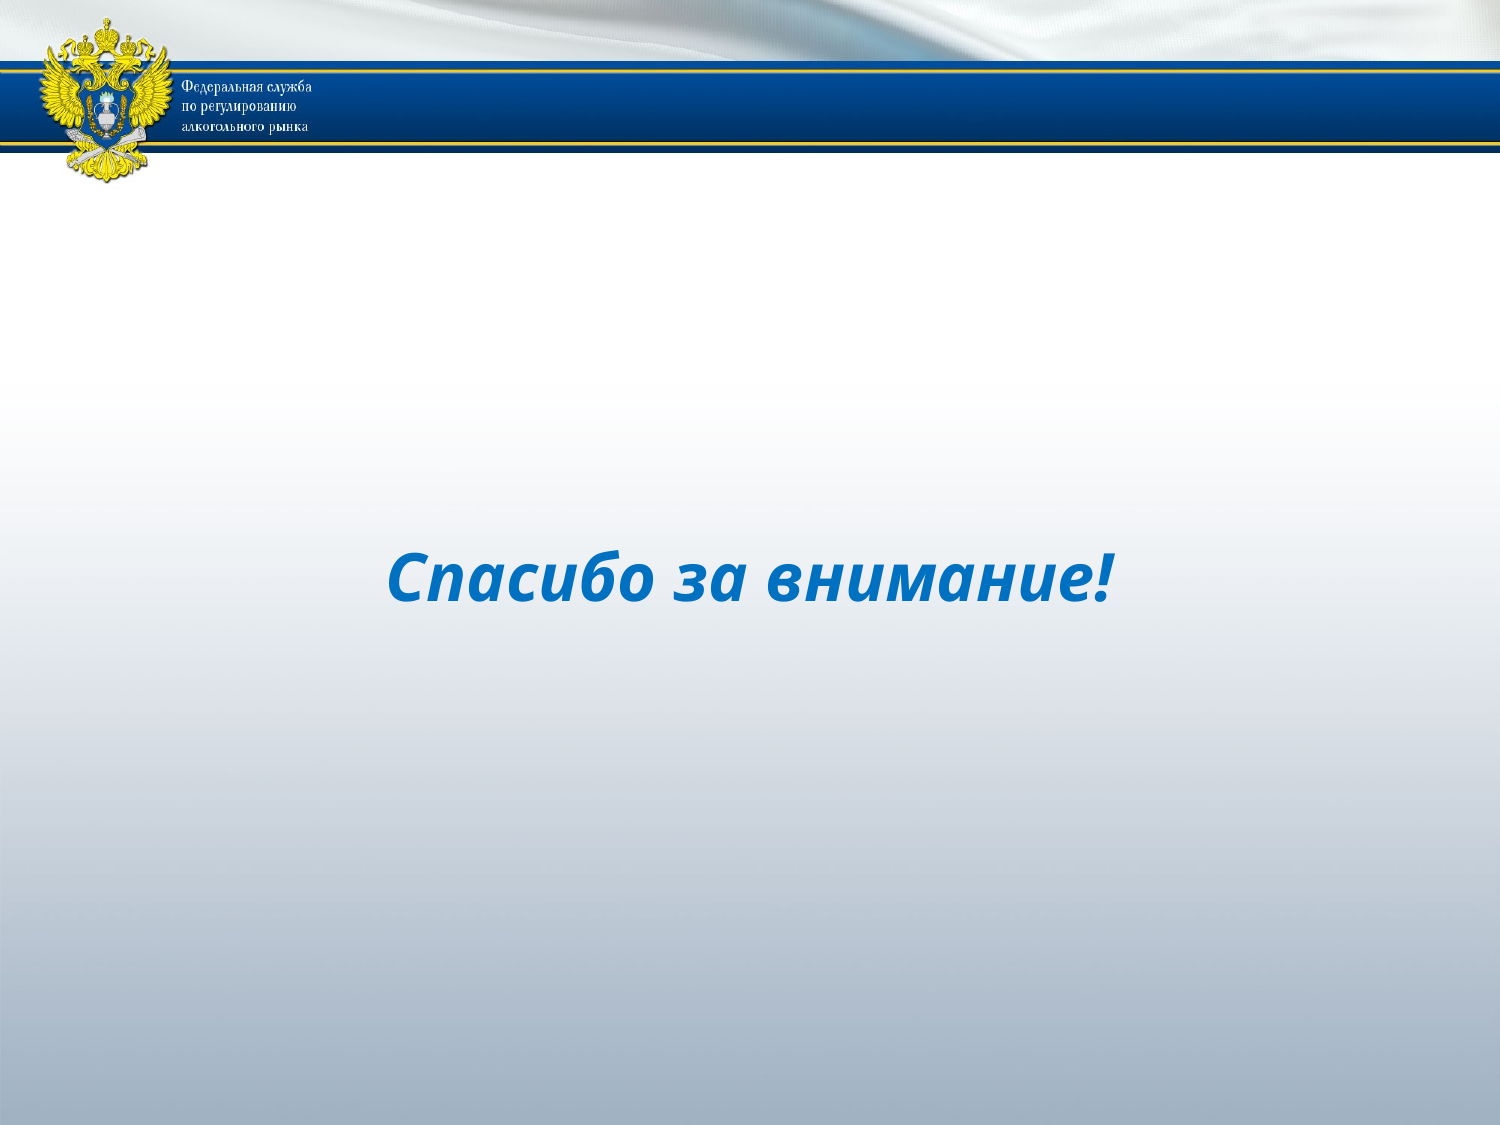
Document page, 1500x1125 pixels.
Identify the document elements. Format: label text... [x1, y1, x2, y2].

text_box Спасибо за внимание! [242, 527, 1258, 622]
picture [0, 0, 1500, 1125]
